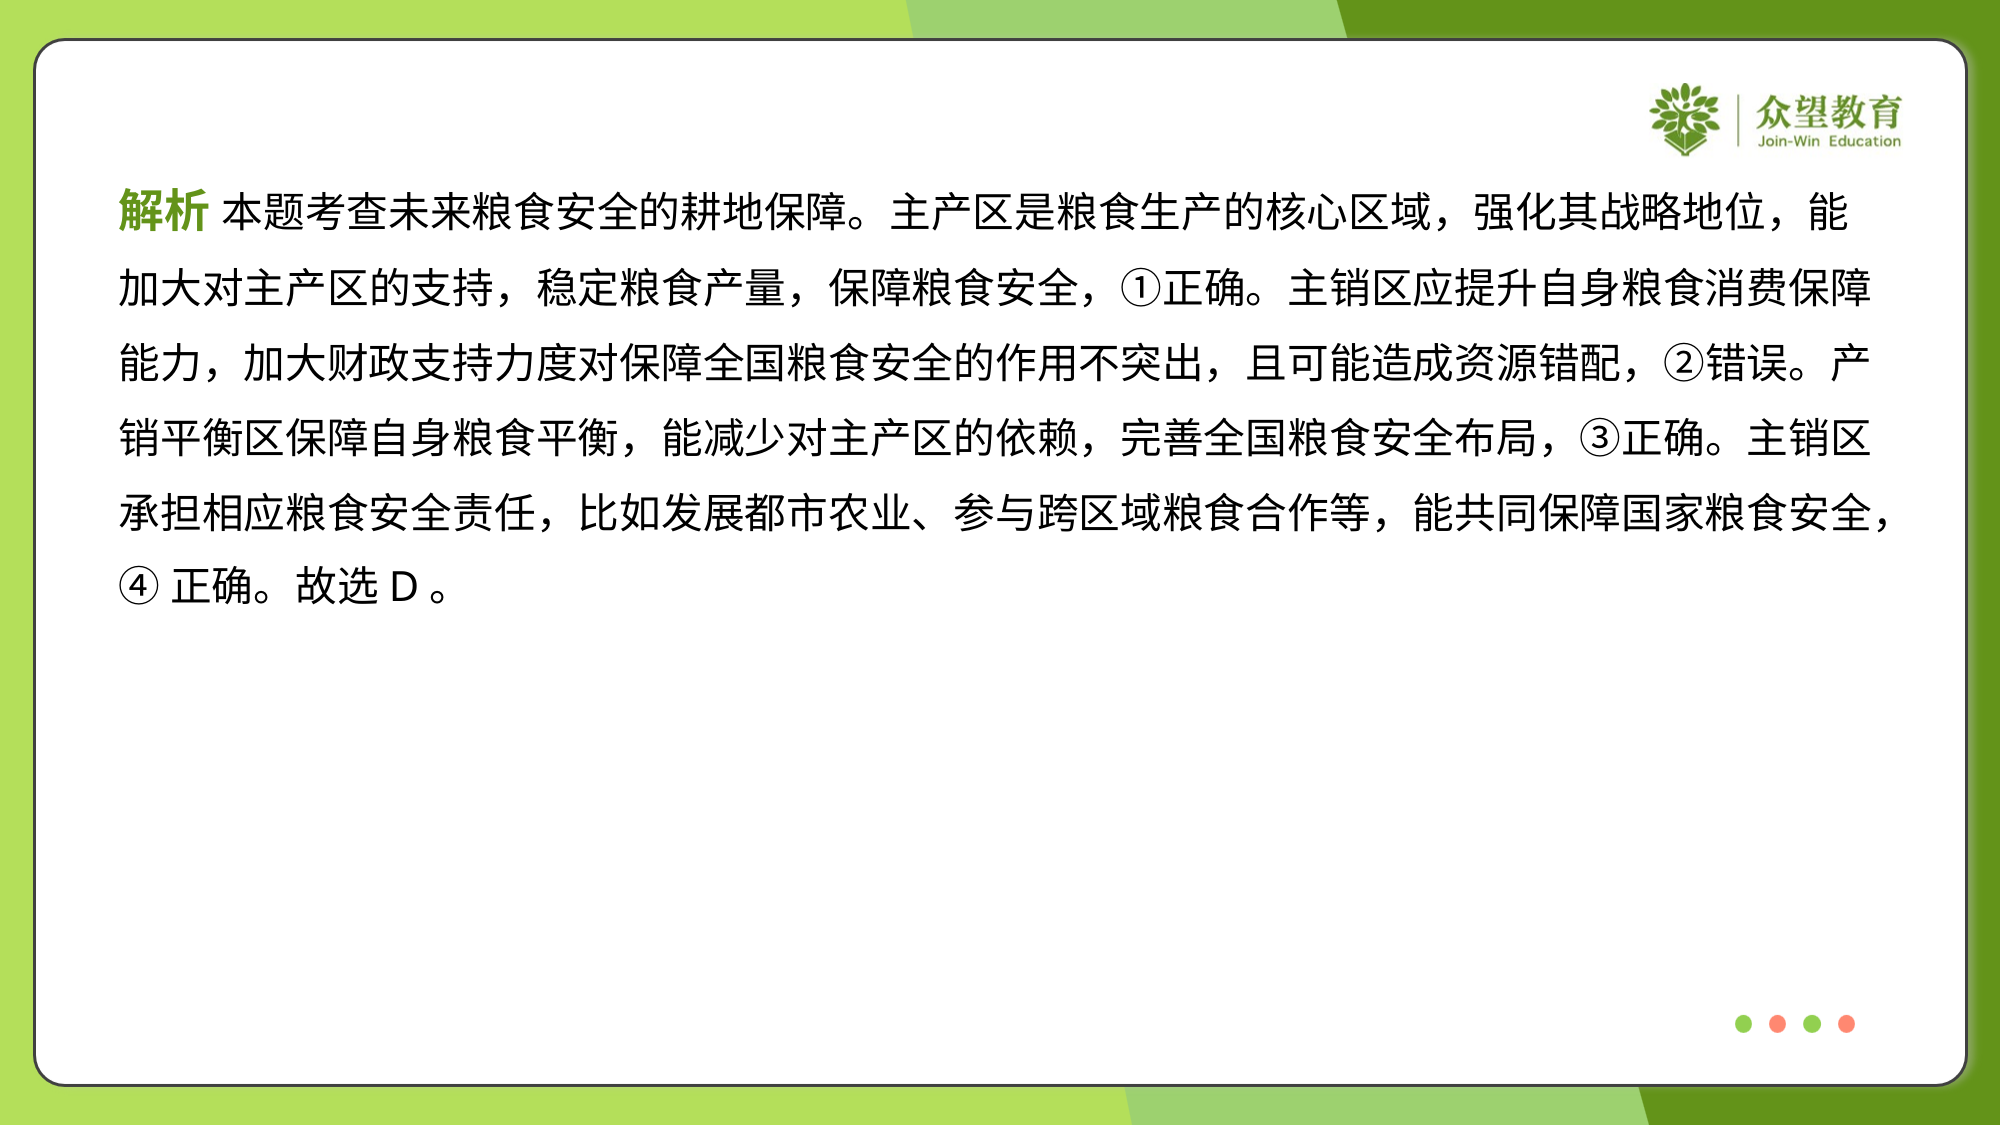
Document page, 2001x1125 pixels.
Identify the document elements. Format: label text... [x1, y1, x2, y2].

picture [0, 0, 2000, 1125]
text_box 解析 本题考查未来粮食安全的耕地保障。主产区是粮食生产的核心区域，强化其战略地位，能 加大对主产区的支持，稳定粮食产量，保障粮食安全，①正确。主销区应提升自身粮食消费保障 能力，加大财政支持力度对保障全国粮食安全的作用不突出，且可能造成资源错配，②错误。产 销平衡区保障自身粮食平衡，能减少对主产区的依赖，完善全国粮食安全布局，③正确。主销区 承担相应粮食安全责任，比如发展都市农业、参与跨区域粮食合作等，能共同保障国家粮食安全， ④正确。故选D。 [118, 159, 1883, 602]
